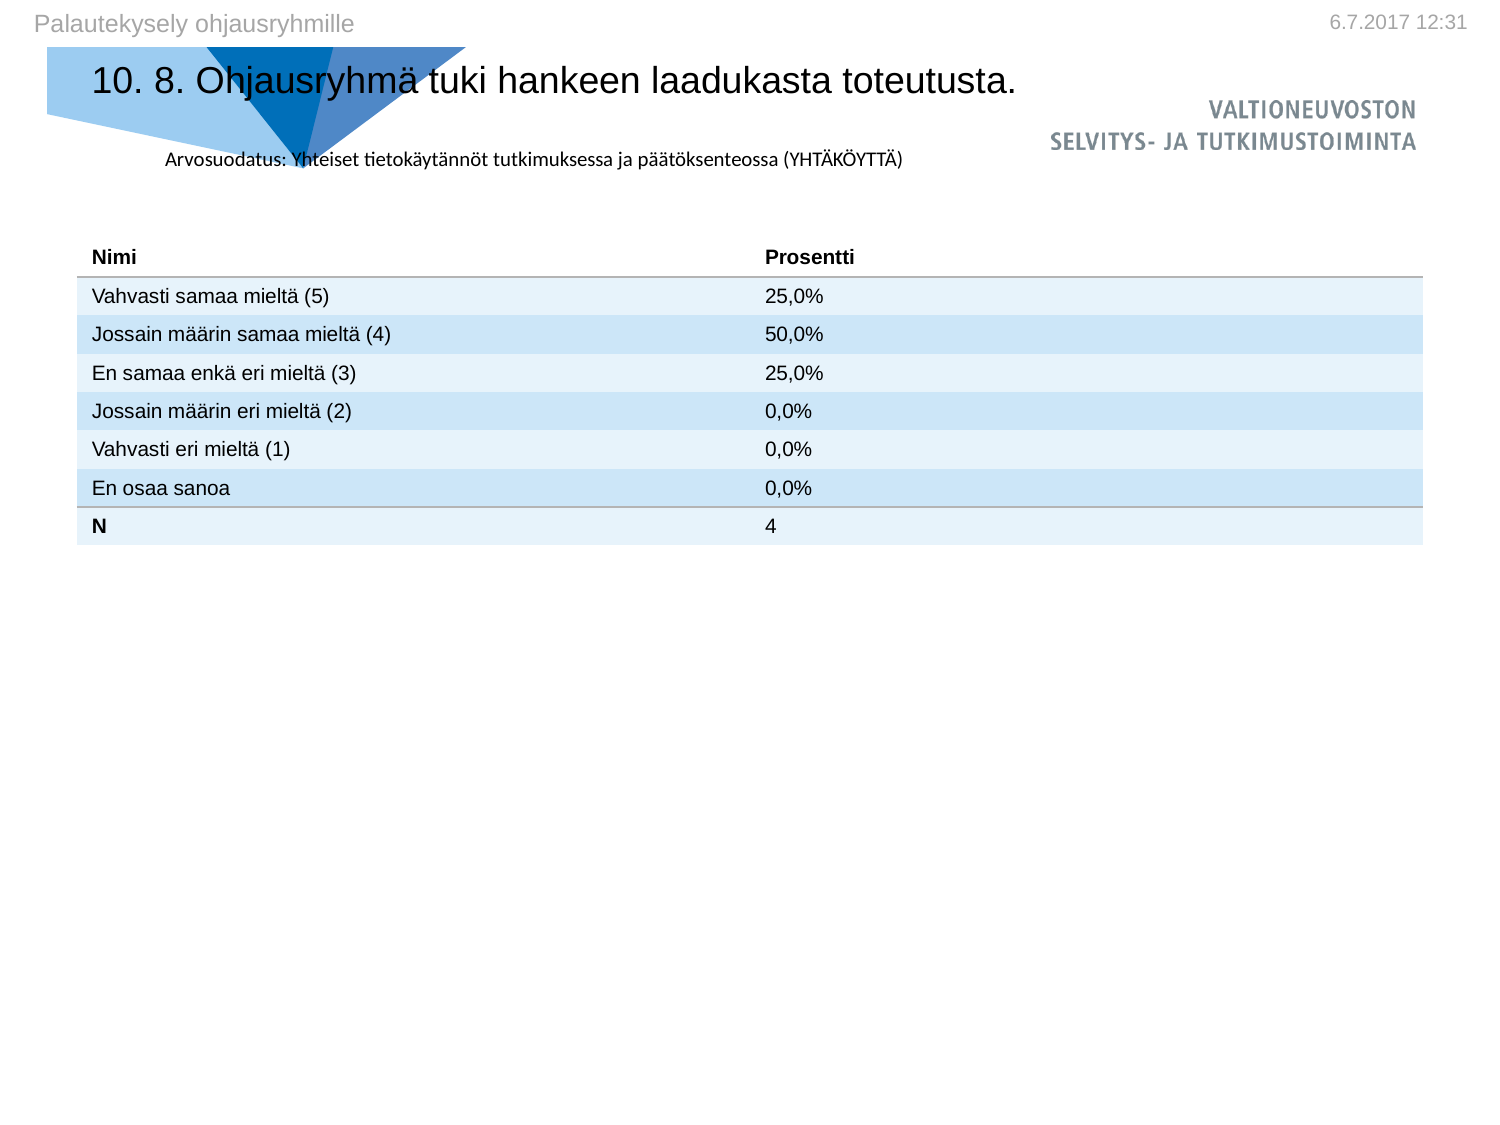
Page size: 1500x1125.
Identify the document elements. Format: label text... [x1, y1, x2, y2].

list Palautekysely ohjausryhmille [0, 0, 1500, 38]
table_cell Jossain määrin eri mieltä (2) [77, 392, 750, 430]
table_cell 25,0% [750, 278, 1423, 315]
table_cell En osaa sanoa [77, 469, 750, 506]
table_cell 25,0% [750, 354, 1423, 392]
title 10. 8. Ohjausryhmä tuki hankeen laadukasta toteutusta. [76, 38, 1427, 126]
table_cell N [77, 508, 750, 545]
table_cell 0,0% [750, 392, 1423, 430]
table_header Prosentti [750, 239, 1423, 276]
table_cell 50,0% [750, 315, 1423, 354]
table_cell En samaa enkä eri mieltä (3) [77, 354, 750, 392]
table_cell 0,0% [750, 430, 1423, 469]
table_cell Jossain määrin samaa mieltä (4) [77, 315, 750, 354]
table_cell 0,0% [750, 469, 1423, 506]
table_cell Vahvasti eri mieltä (1) [77, 430, 750, 469]
table_cell 4 [750, 508, 1423, 545]
table_cell Vahvasti samaa mieltä (5) [77, 278, 750, 315]
table_header Nimi [77, 239, 750, 276]
title Arvosuodatus: Yhteiset tietokäytännöt tutkimuksessa ja päätöksenteossa (YHTÄKÖYTTÄ) [148, 123, 1500, 217]
